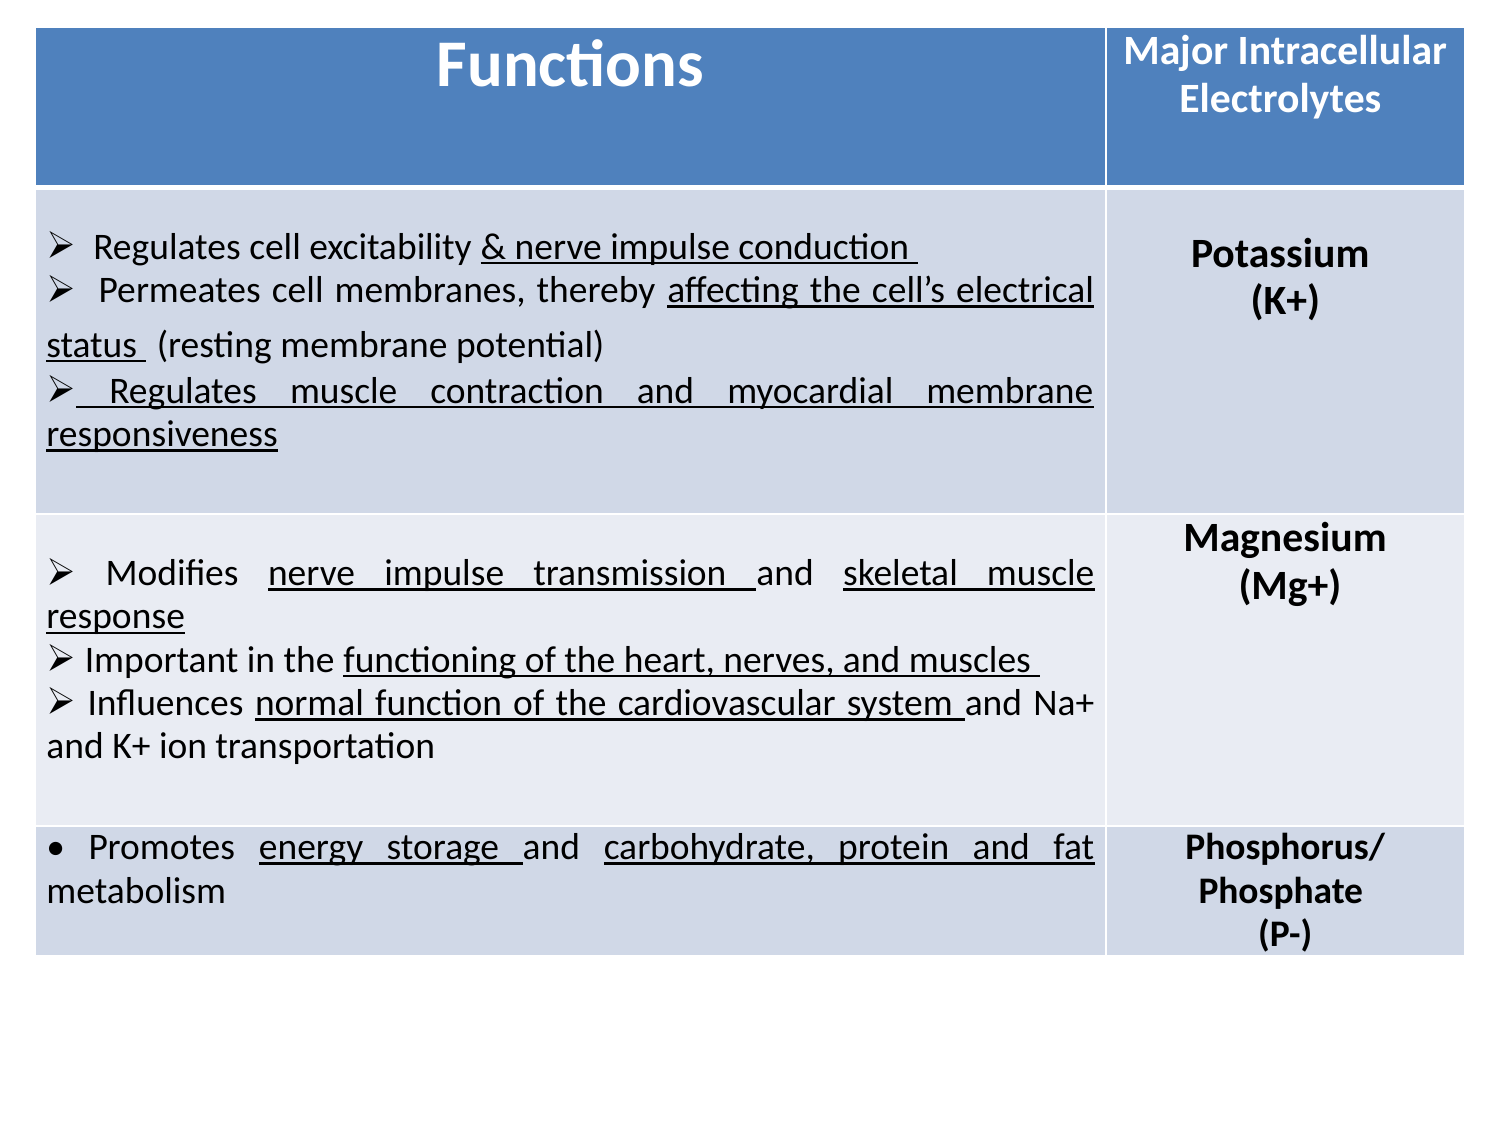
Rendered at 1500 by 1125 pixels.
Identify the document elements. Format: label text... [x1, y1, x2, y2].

table_cell Potassium (K+) [1107, 190, 1464, 513]
table_header Functions [36, 28, 1105, 185]
table_cell Modifies nerve impulse transmission and skeletal muscle response Important in the functioning of the heart, nerves, and muscles Influences normal function of the cardiovascular system and Na+ and K+ ion transportation [36, 515, 1105, 825]
table_cell Magnesium (Mg+) [1107, 515, 1464, 825]
table_cell Regulates cell excitability & nerve impulse conduction Permeates cell membranes, thereby affecting the cell’s electrical status (resting membrane potential) Regulates muscle contraction and myocardial membrane responsiveness [36, 190, 1105, 513]
table_cell • Promotes energy storage and carbohydrate, protein and fat metabolism [36, 827, 1105, 955]
table_cell Phosphorus/ Phosphate (P-) [1107, 827, 1464, 955]
table_header Major Intracellular Electrolytes [1107, 28, 1464, 185]
